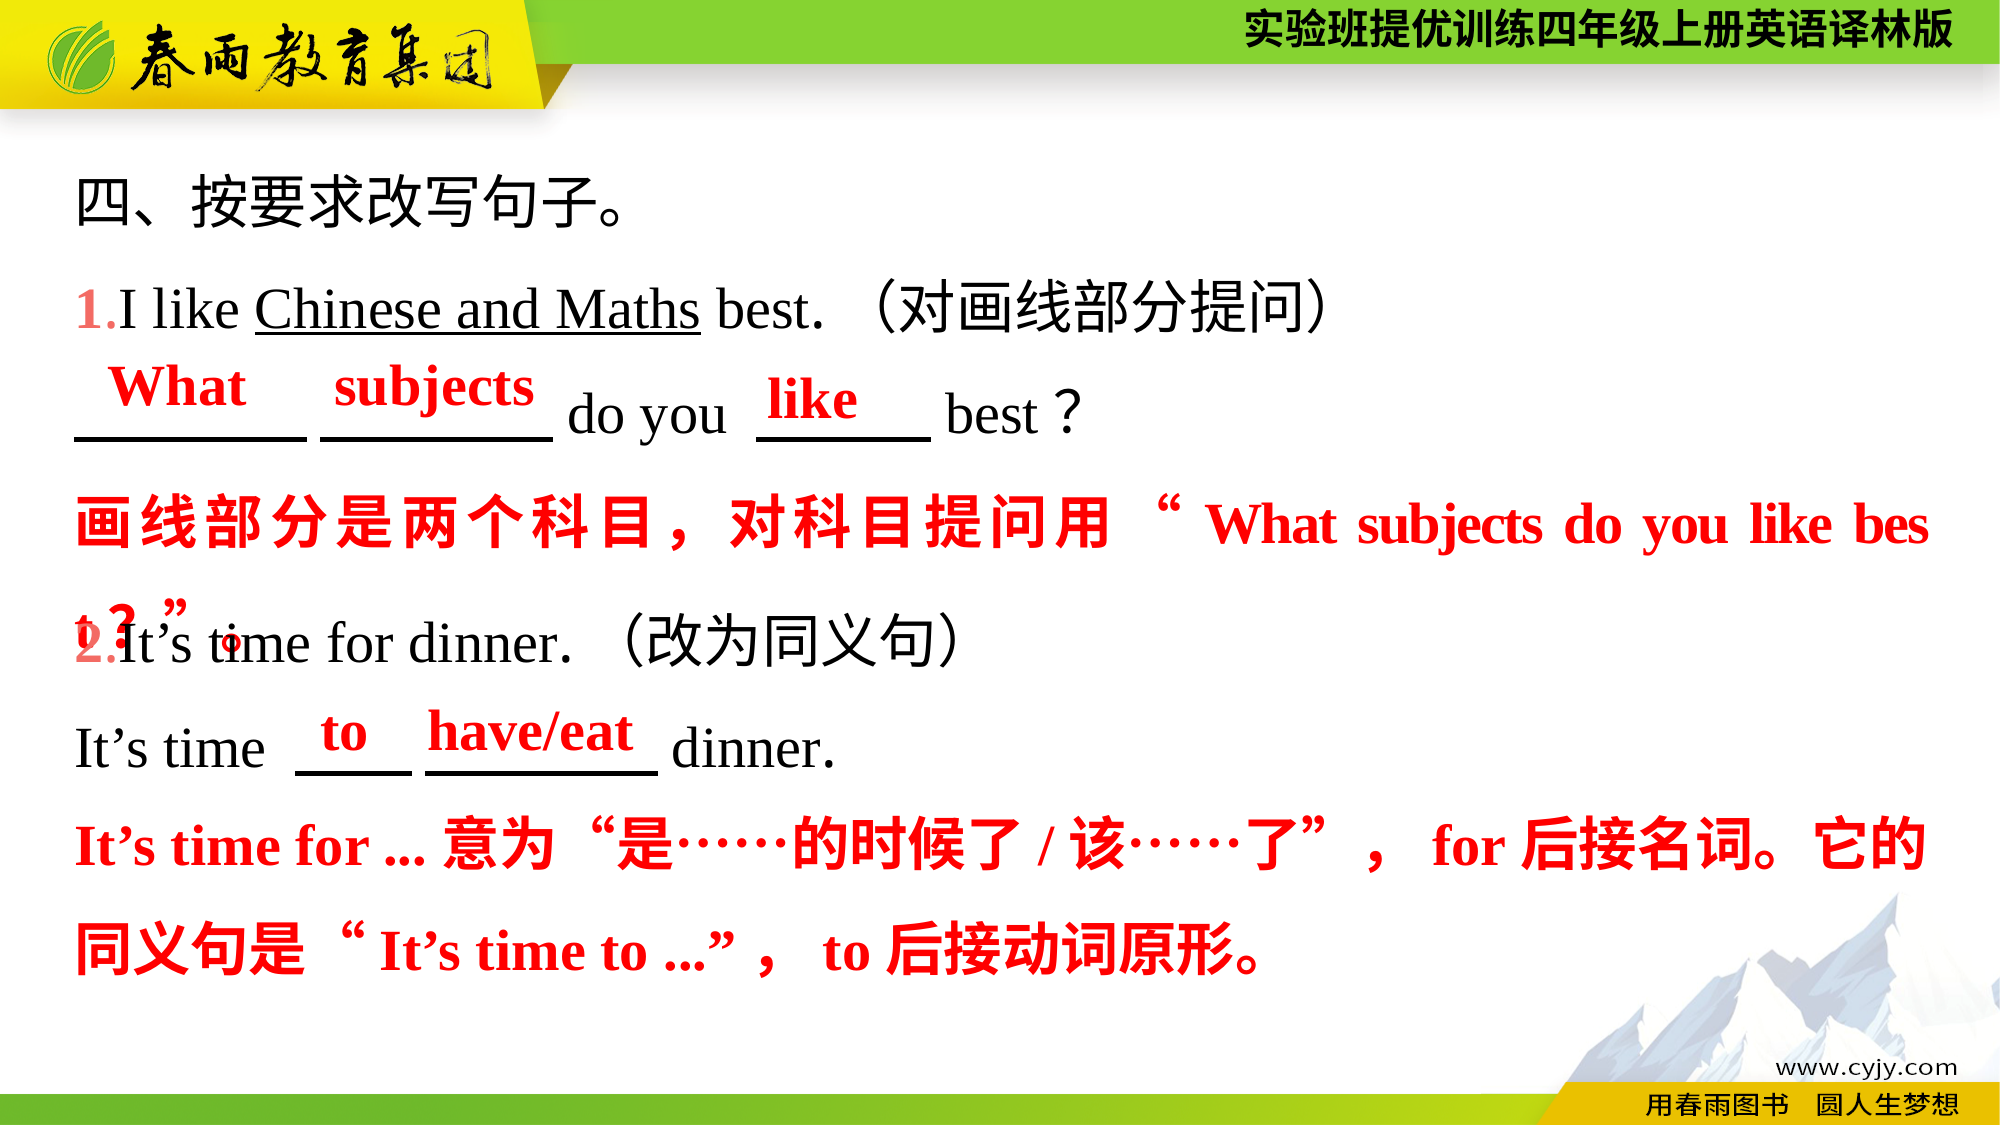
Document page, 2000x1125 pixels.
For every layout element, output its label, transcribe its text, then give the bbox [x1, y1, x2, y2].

list 四、按要求改写句子。 1.I like Chinese and Maths best.（对画线部分提问） do you best？ [59, 122, 1944, 443]
text_box to have/eat [305, 685, 665, 764]
picture [0, 0, 2000, 1125]
text_box 画线部分是两个科目，对科目提问用“What subjects do you like best？”。 [59, 443, 1944, 561]
text_box 2.It’s time for dinner.（改为同义句） It’s time dinner. [59, 561, 1944, 764]
text_box It’s time for ...意为“是……的时候了/该……了”，for后接名词。它的同义句是“It’s time to ...”，to后接动词原形。 [59, 764, 1944, 990]
text_box What subjects [92, 339, 551, 425]
text_box like [752, 352, 873, 438]
